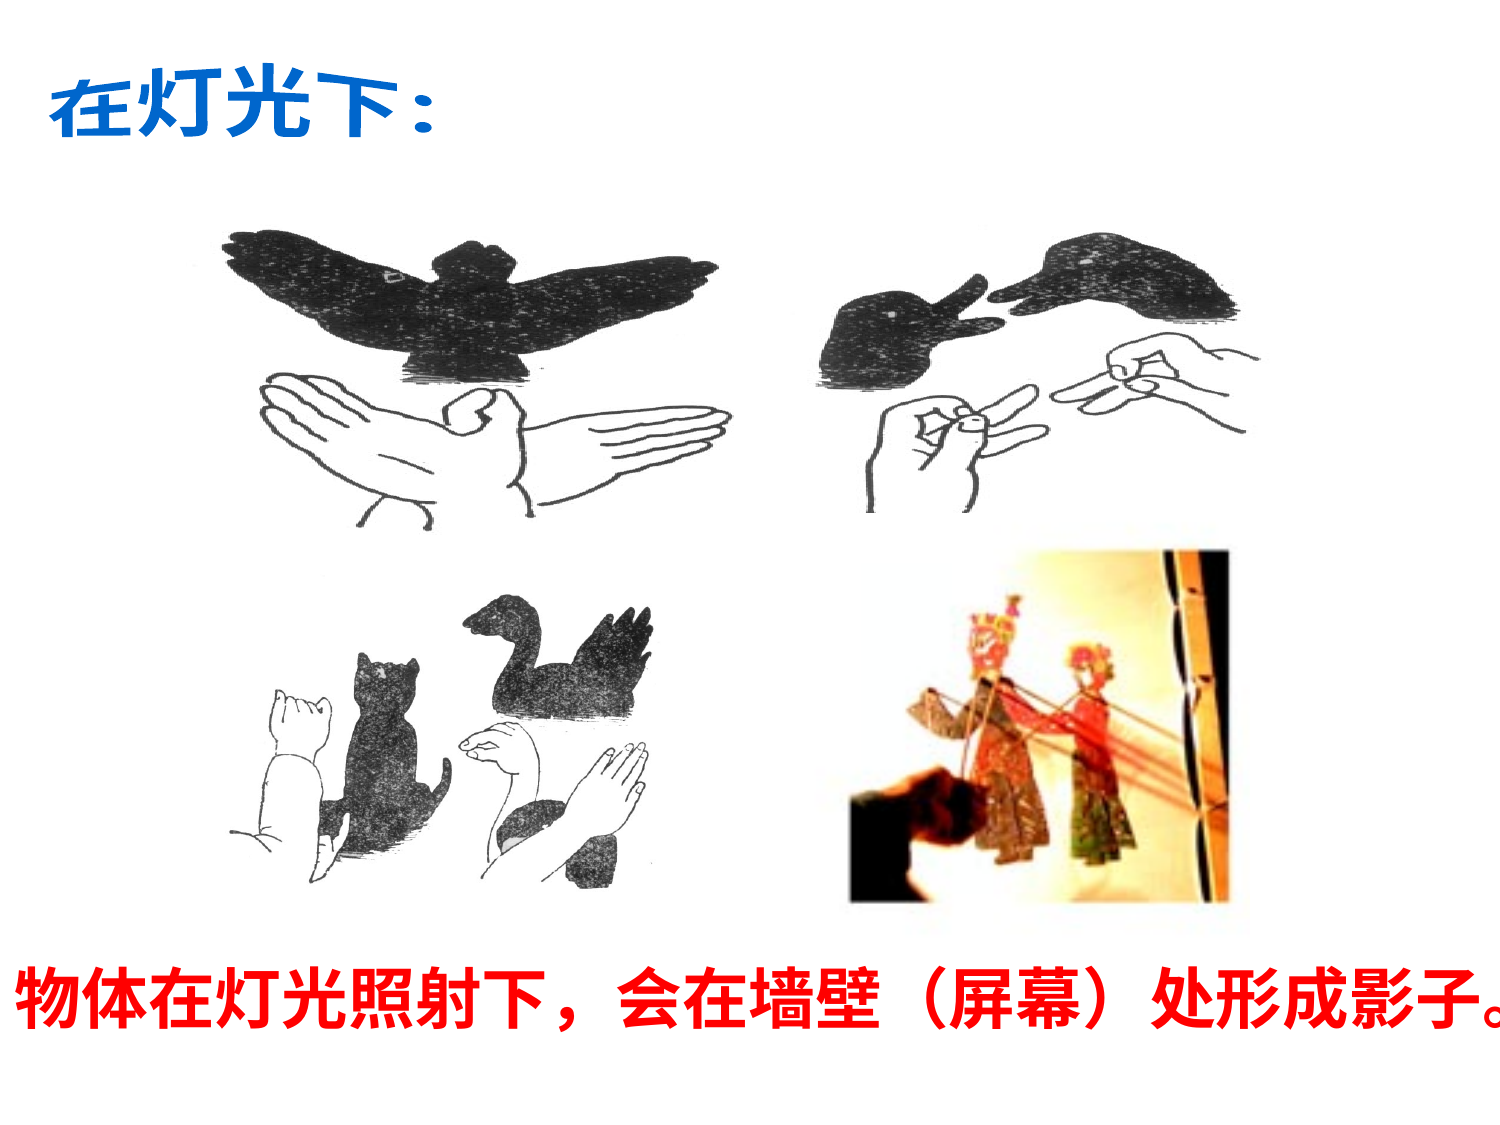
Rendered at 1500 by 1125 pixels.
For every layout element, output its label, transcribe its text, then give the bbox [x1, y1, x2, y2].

text_box 物体在灯光照射下，会在墙壁（屏幕）处形成影子。 [0, 949, 1500, 1045]
picture [224, 574, 669, 905]
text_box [174, 199, 1333, 547]
picture [812, 512, 1250, 940]
